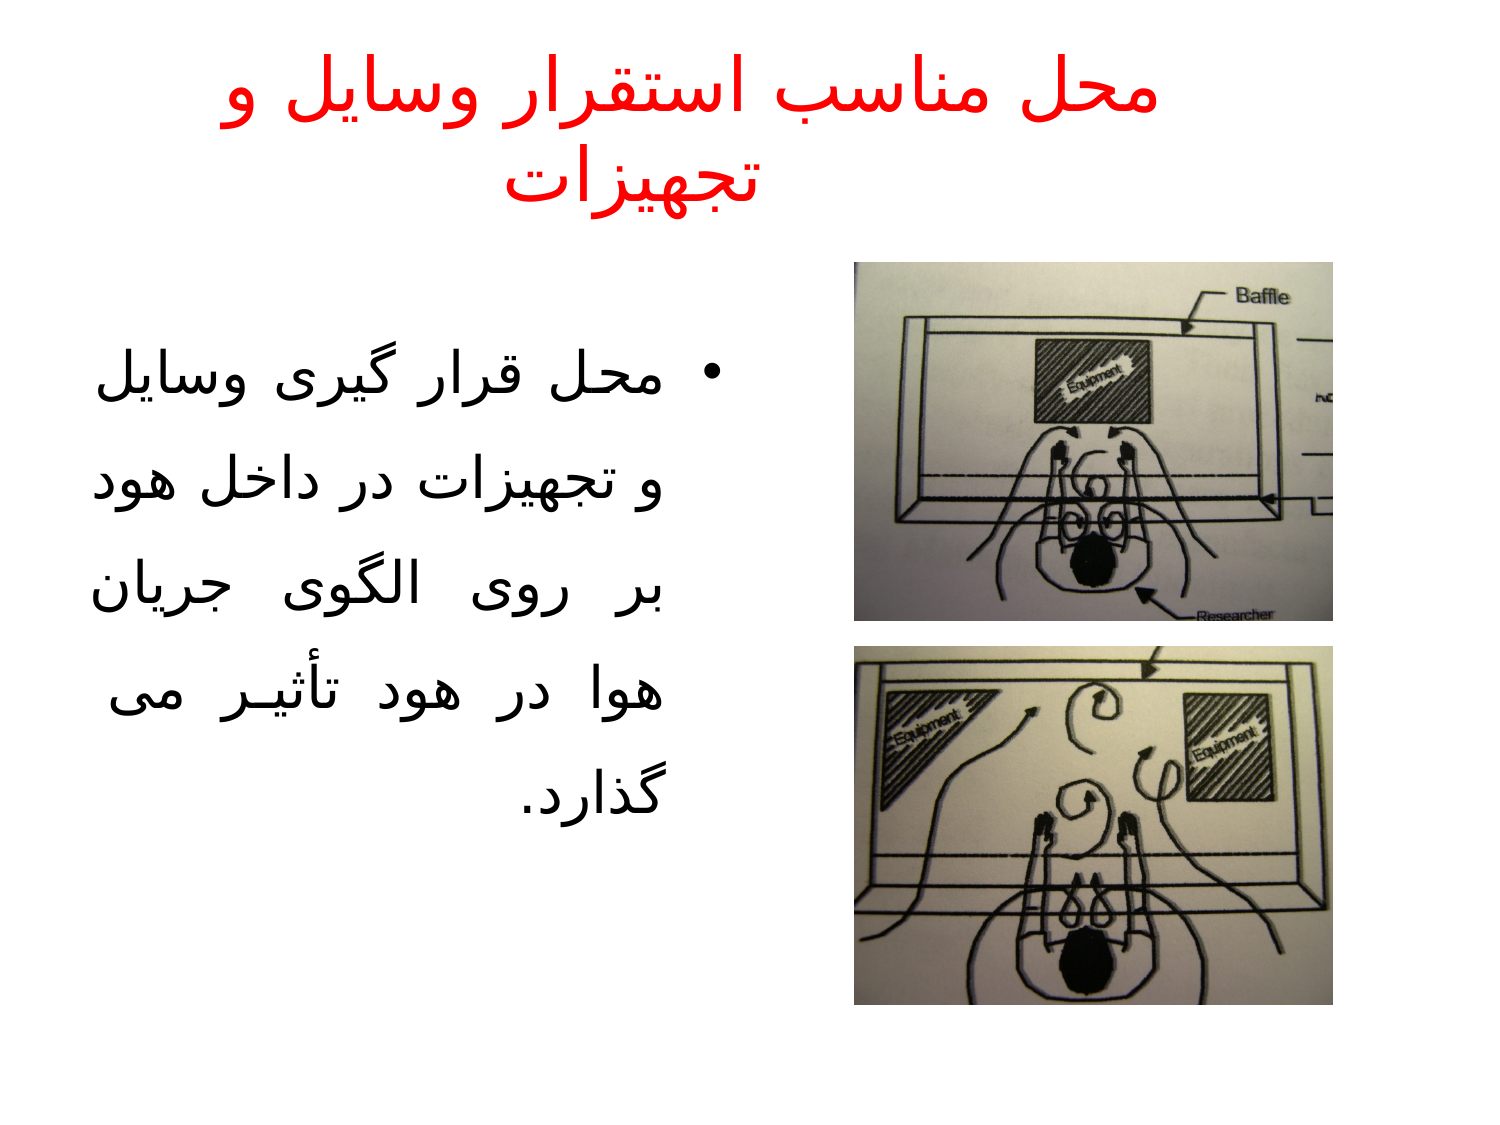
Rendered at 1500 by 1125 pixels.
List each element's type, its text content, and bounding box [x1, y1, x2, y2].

title محل مناسب استقرار وسایل و تجهیزات [75, 20, 1313, 233]
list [854, 645, 1334, 1006]
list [854, 262, 1333, 622]
list محل قرار گیری وسایل و تجهیزات در داخل هود بر روی الگوی جریان هوا در هود تأثیر می گذارد. [75, 292, 738, 775]
